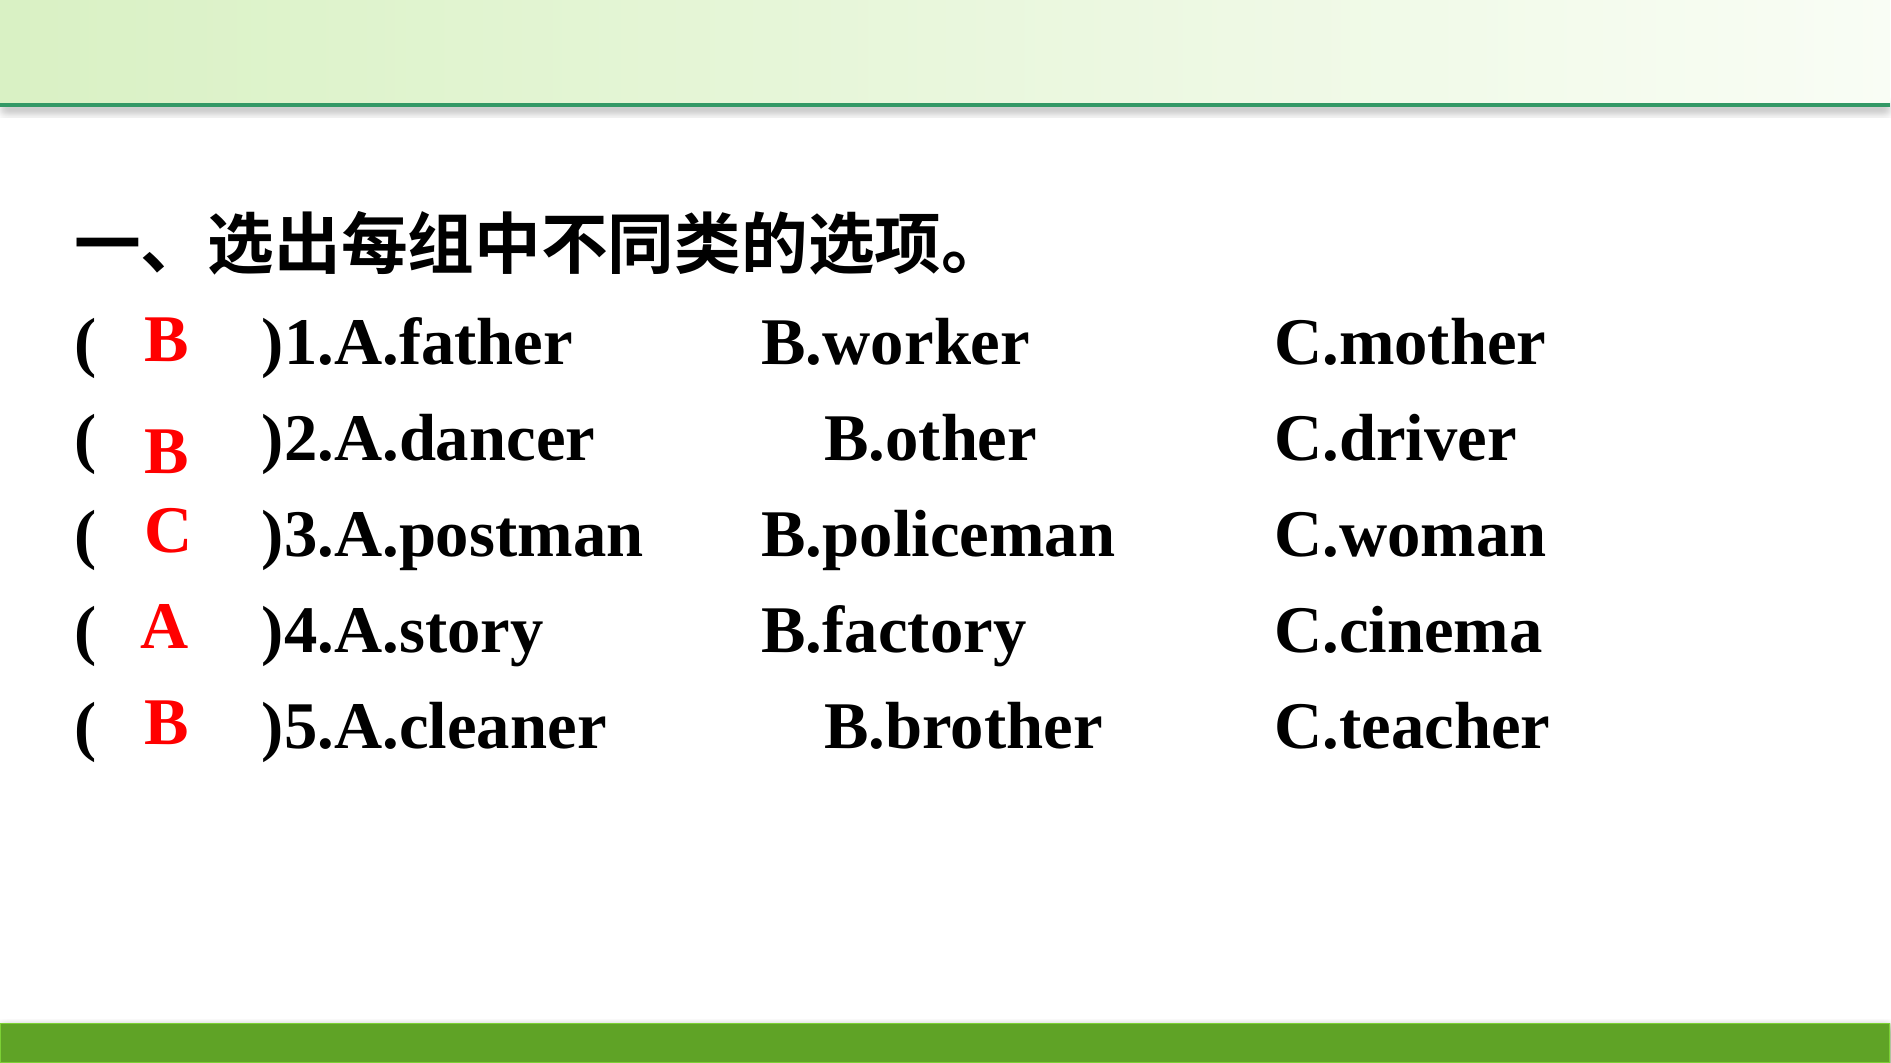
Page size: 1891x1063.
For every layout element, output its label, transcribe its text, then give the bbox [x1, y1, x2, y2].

text_box B [129, 271, 207, 383]
text_box A [125, 558, 203, 670]
text_box B [129, 383, 207, 462]
text_box C [129, 462, 207, 574]
text_box B [130, 654, 208, 765]
text_box 一、选出每组中不同类的选项。 ( )1.A.father B.worker C.mother ( )2.A.dancer B.other C.driver ( )3.A.postman B.policeman C.woman ( )4.A.story B.factory C.cinema ( )5.A.cleaner B.brother C.teacher [59, 178, 1833, 769]
